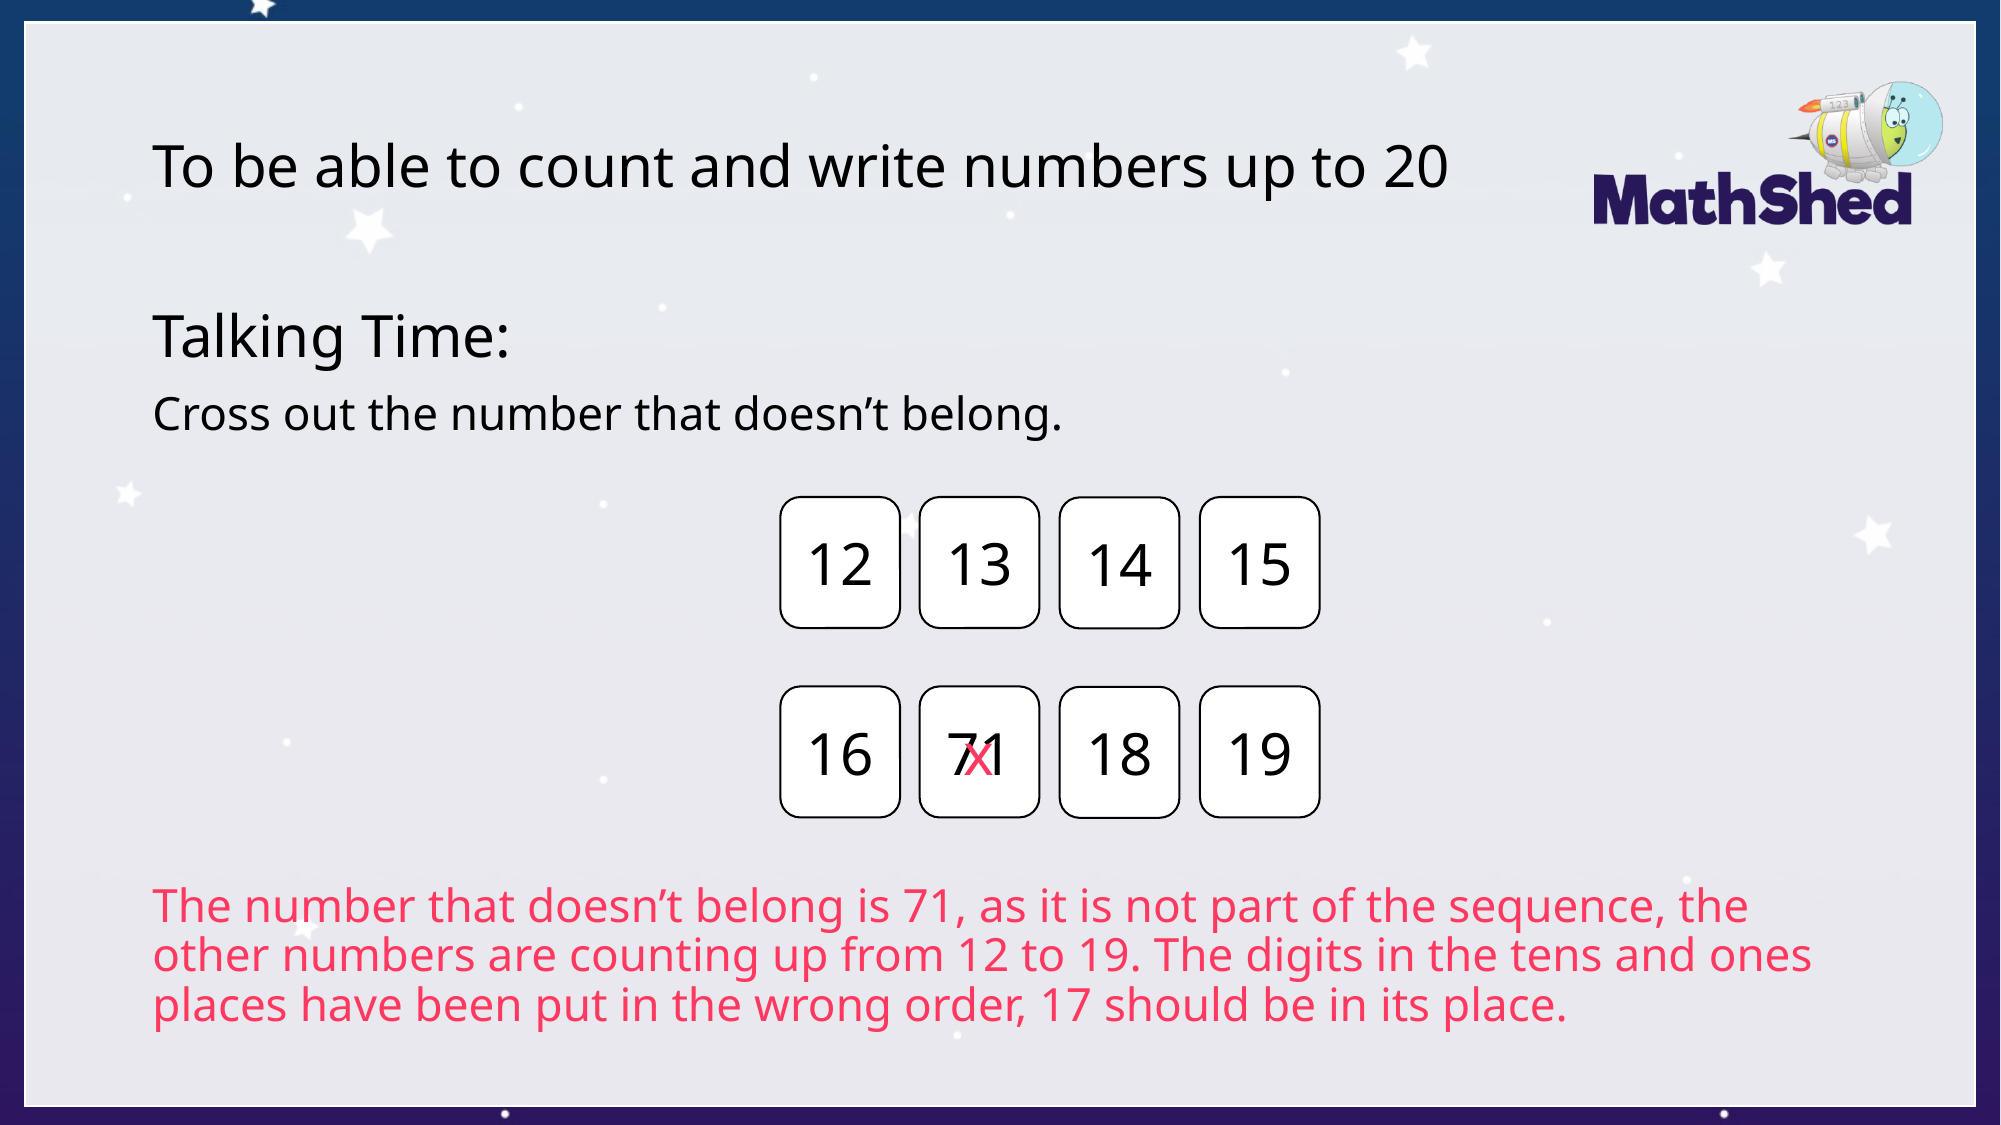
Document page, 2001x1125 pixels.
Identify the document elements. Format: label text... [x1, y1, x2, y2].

text_box 19 [1198, 685, 1321, 819]
text_box [1022, 685, 1044, 819]
text_box 13 [918, 496, 936, 629]
picture [0, 0, 2001, 1125]
text_box x [917, 685, 1040, 819]
text_box 18 [1058, 685, 1181, 819]
title To be able to count and write numbers up to 20 [137, 59, 1578, 278]
text_box 15 [1198, 495, 1321, 630]
text_box 16 [779, 685, 902, 819]
text_box 12 [779, 495, 902, 630]
text_box 14 [1058, 496, 1181, 630]
text_box [921, 495, 1044, 630]
list Talking Time: Cross out the number that doesn’t belong. The number that doesn’t belong is 71, as it is not part of the sequence, the other numbers are counting up from 12 to 19. The digits in the tens and ones places have been put in the wrong order, 17 should be in its place. [137, 299, 1863, 1066]
